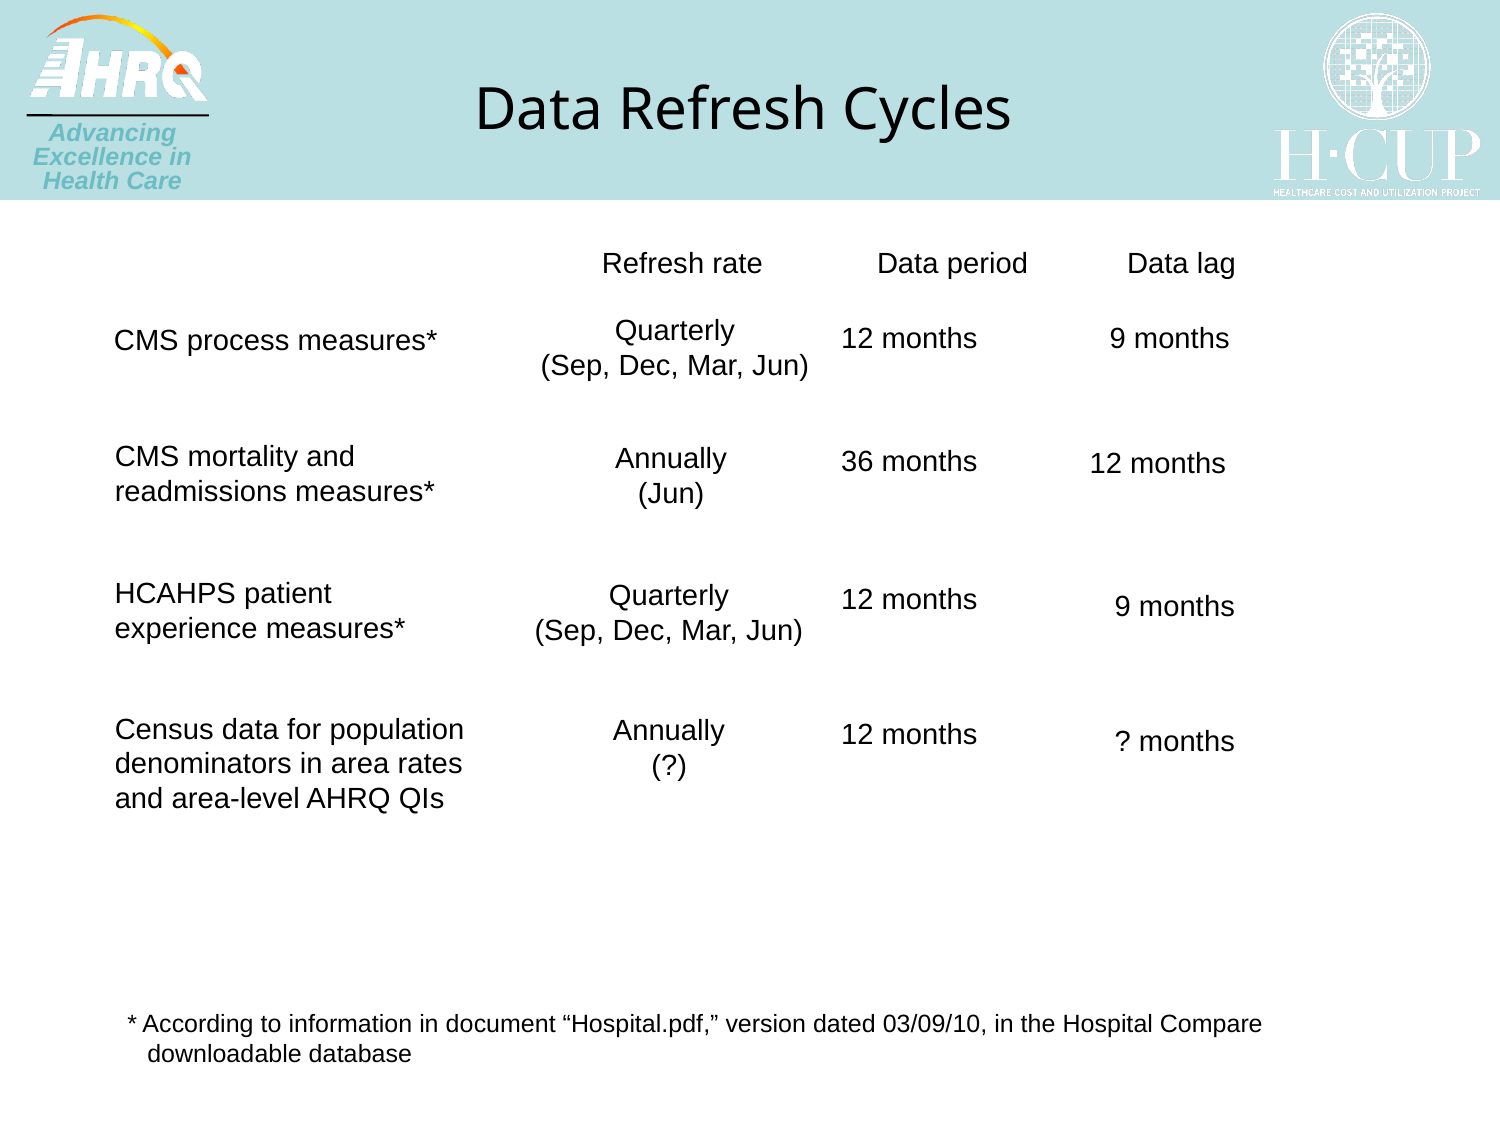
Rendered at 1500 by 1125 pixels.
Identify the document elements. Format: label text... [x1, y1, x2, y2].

text_box 12 months [826, 572, 993, 623]
text_box Quarterly (Sep, Dec, Mar, Jun) [500, 303, 850, 389]
text_box Data period [862, 236, 1044, 287]
text_box 12 months [826, 311, 993, 362]
text_box CMS process measures* [99, 314, 453, 364]
text_box HCAHPS patient experience measures* [99, 567, 475, 652]
text_box Data lag [1112, 236, 1251, 287]
text_box CMS mortality and readmissions measures* [99, 429, 500, 515]
text_box Census data for population denominators in area rates and area-level AHRQ QIs [99, 702, 500, 823]
text_box * According to information in document “Hospital.pdf,” version dated 03/09/10, in the Hospital Compare downloadable database [112, 999, 1325, 1075]
text_box 9 months [1099, 579, 1250, 630]
text_box Annually (?) [598, 704, 741, 789]
picture [1270, 10, 1483, 199]
text_box 9 months [1094, 311, 1245, 362]
title Data Refresh Cycles [249, 12, 1238, 201]
picture [26, 12, 211, 104]
text_box Refresh rate [587, 236, 778, 287]
text_box 36 months [826, 435, 993, 486]
text_box Quarterly (Sep, Dec, Mar, Jun) [519, 568, 819, 654]
text_box Annually (Jun) [600, 431, 743, 517]
text_box 12 months [1074, 436, 1241, 487]
text_box 12 months [826, 708, 993, 758]
text_box ? months [1099, 714, 1250, 765]
